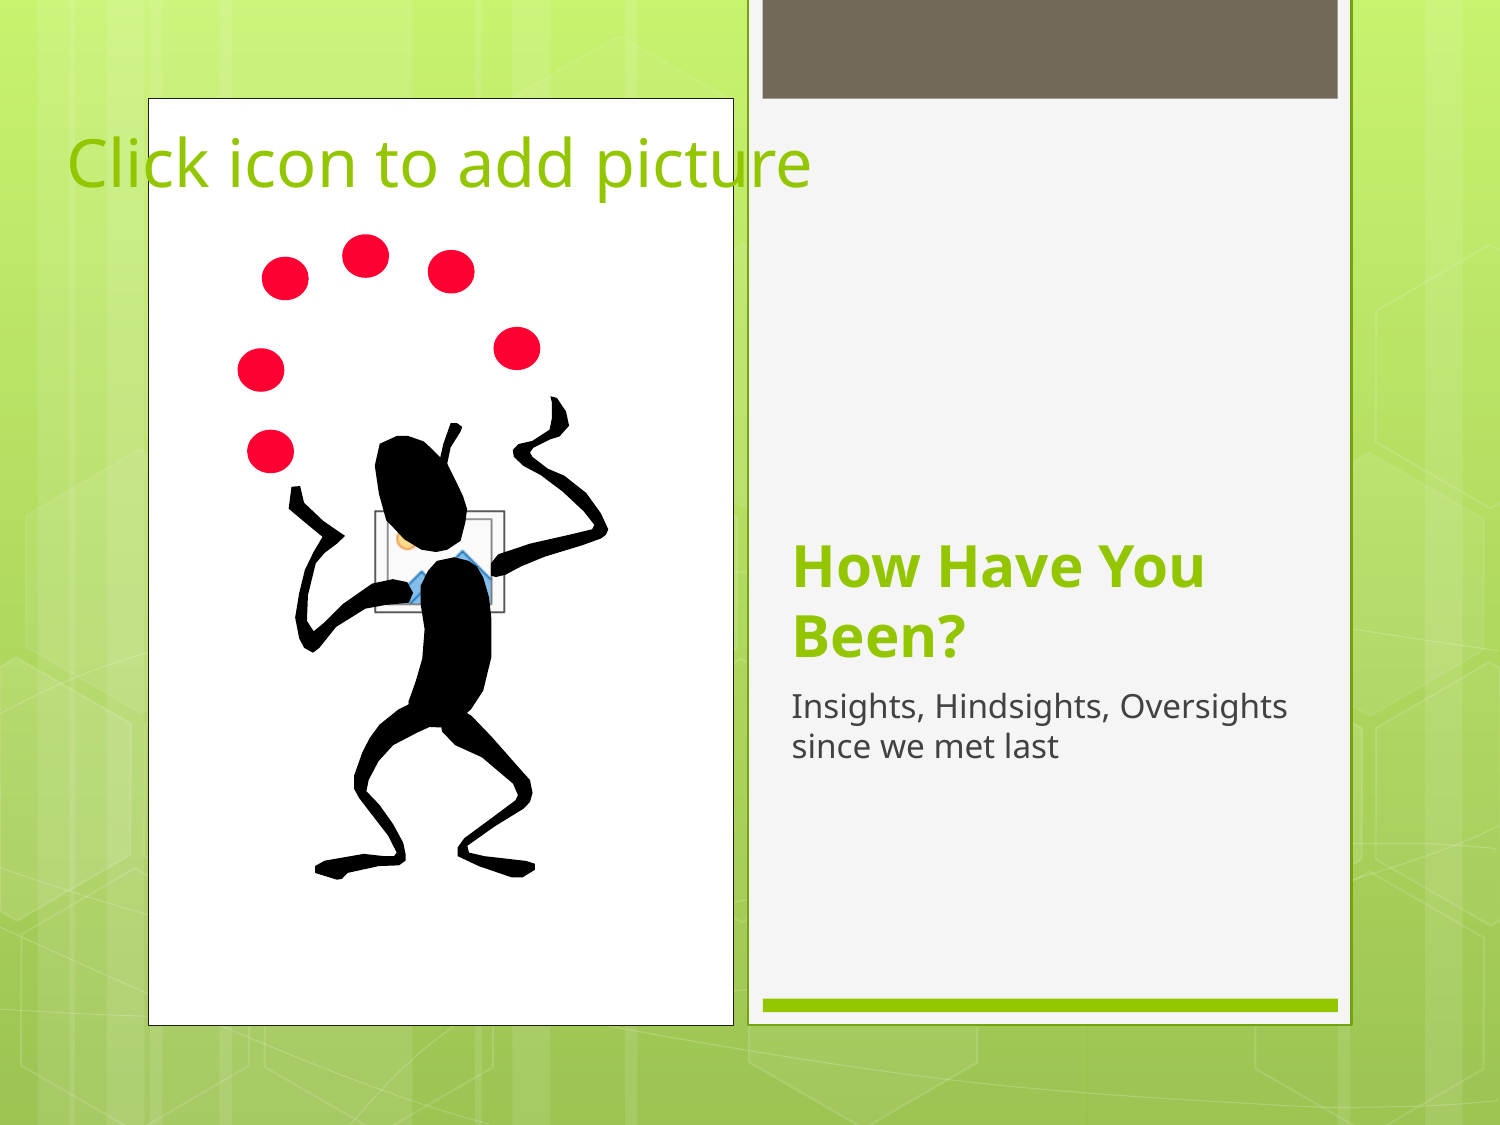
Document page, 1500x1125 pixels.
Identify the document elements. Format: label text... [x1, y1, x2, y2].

picture [164, 113, 717, 1011]
title How Have You Been? [776, 436, 1319, 677]
list Insights, Hindsights, Oversights since we met last [776, 678, 1319, 928]
